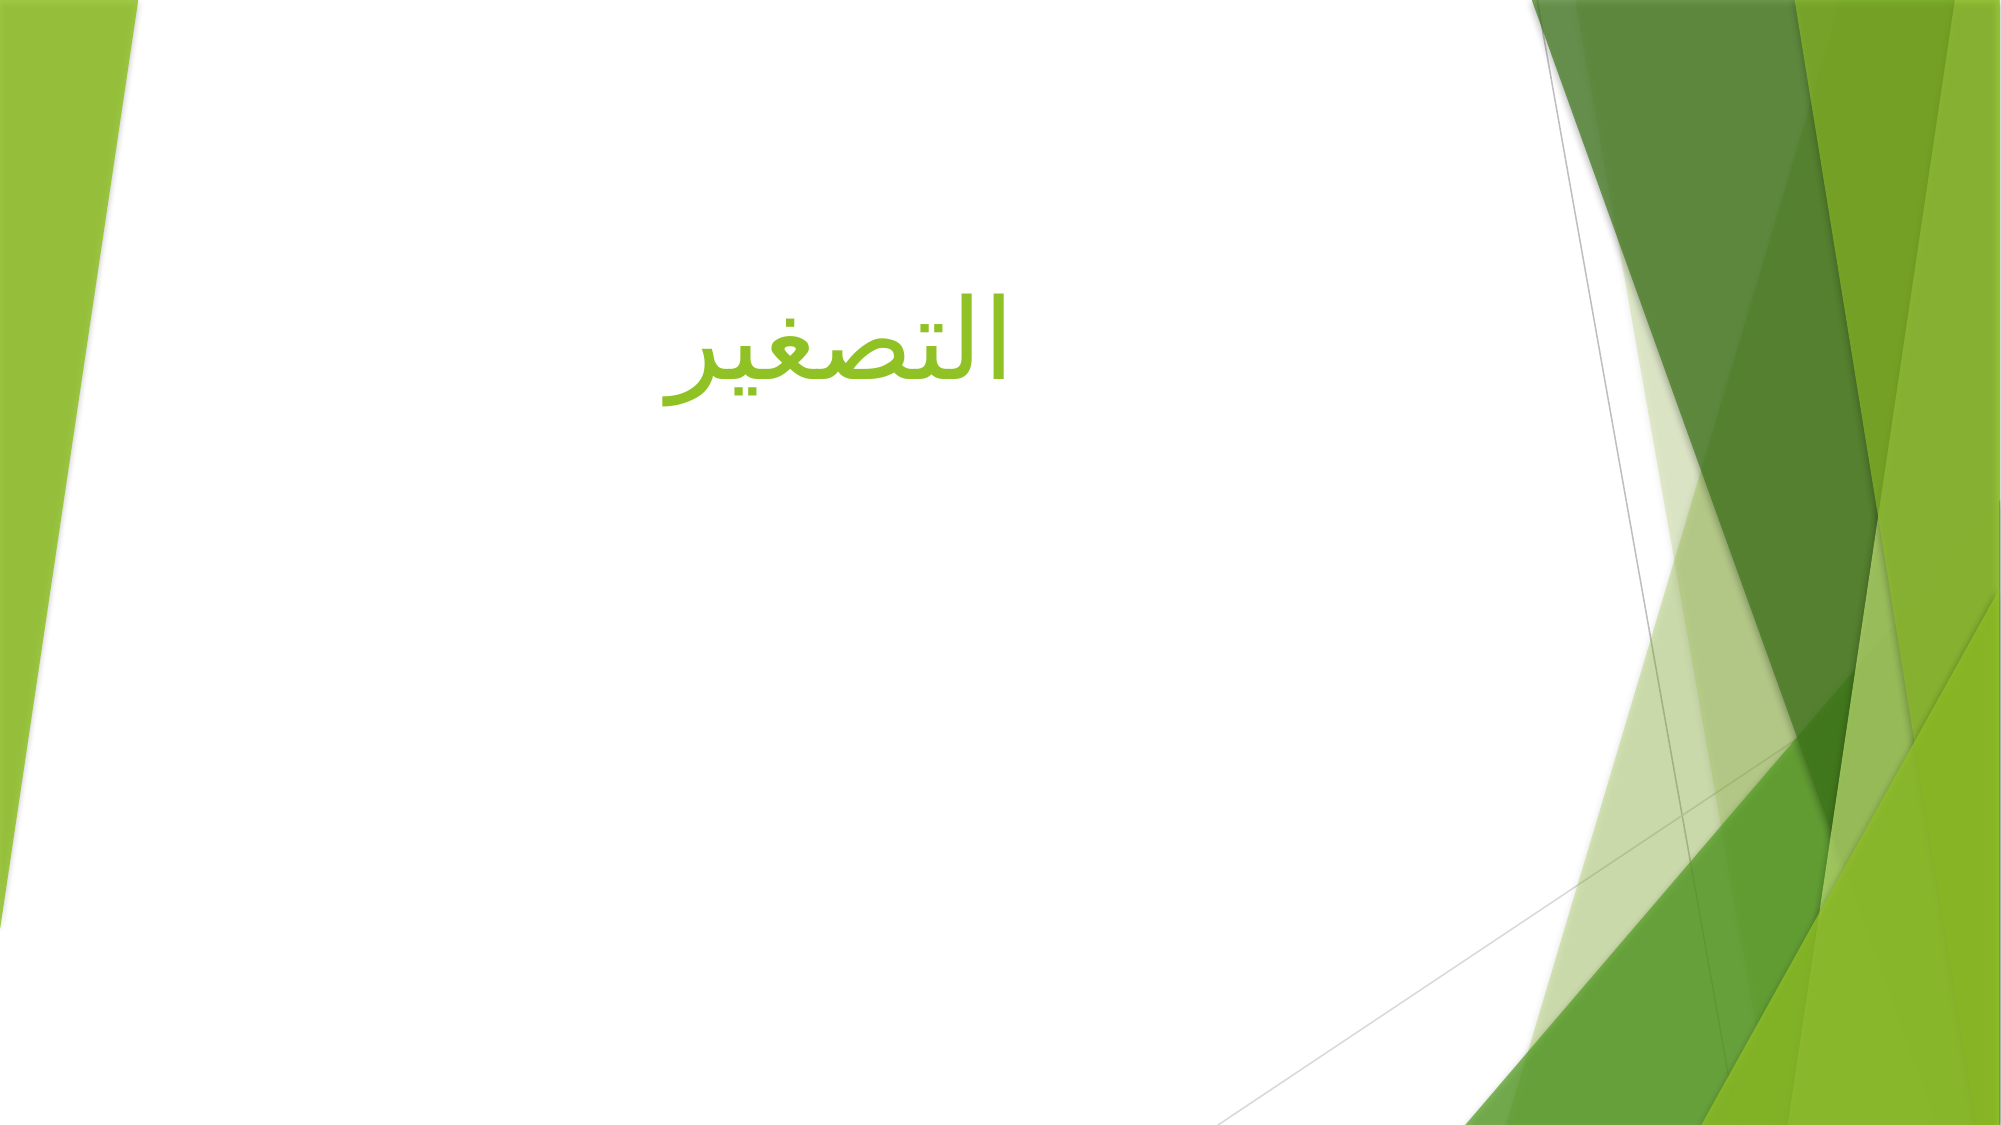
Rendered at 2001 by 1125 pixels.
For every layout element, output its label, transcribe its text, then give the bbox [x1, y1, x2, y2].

title التصغیر [204, 139, 1479, 410]
